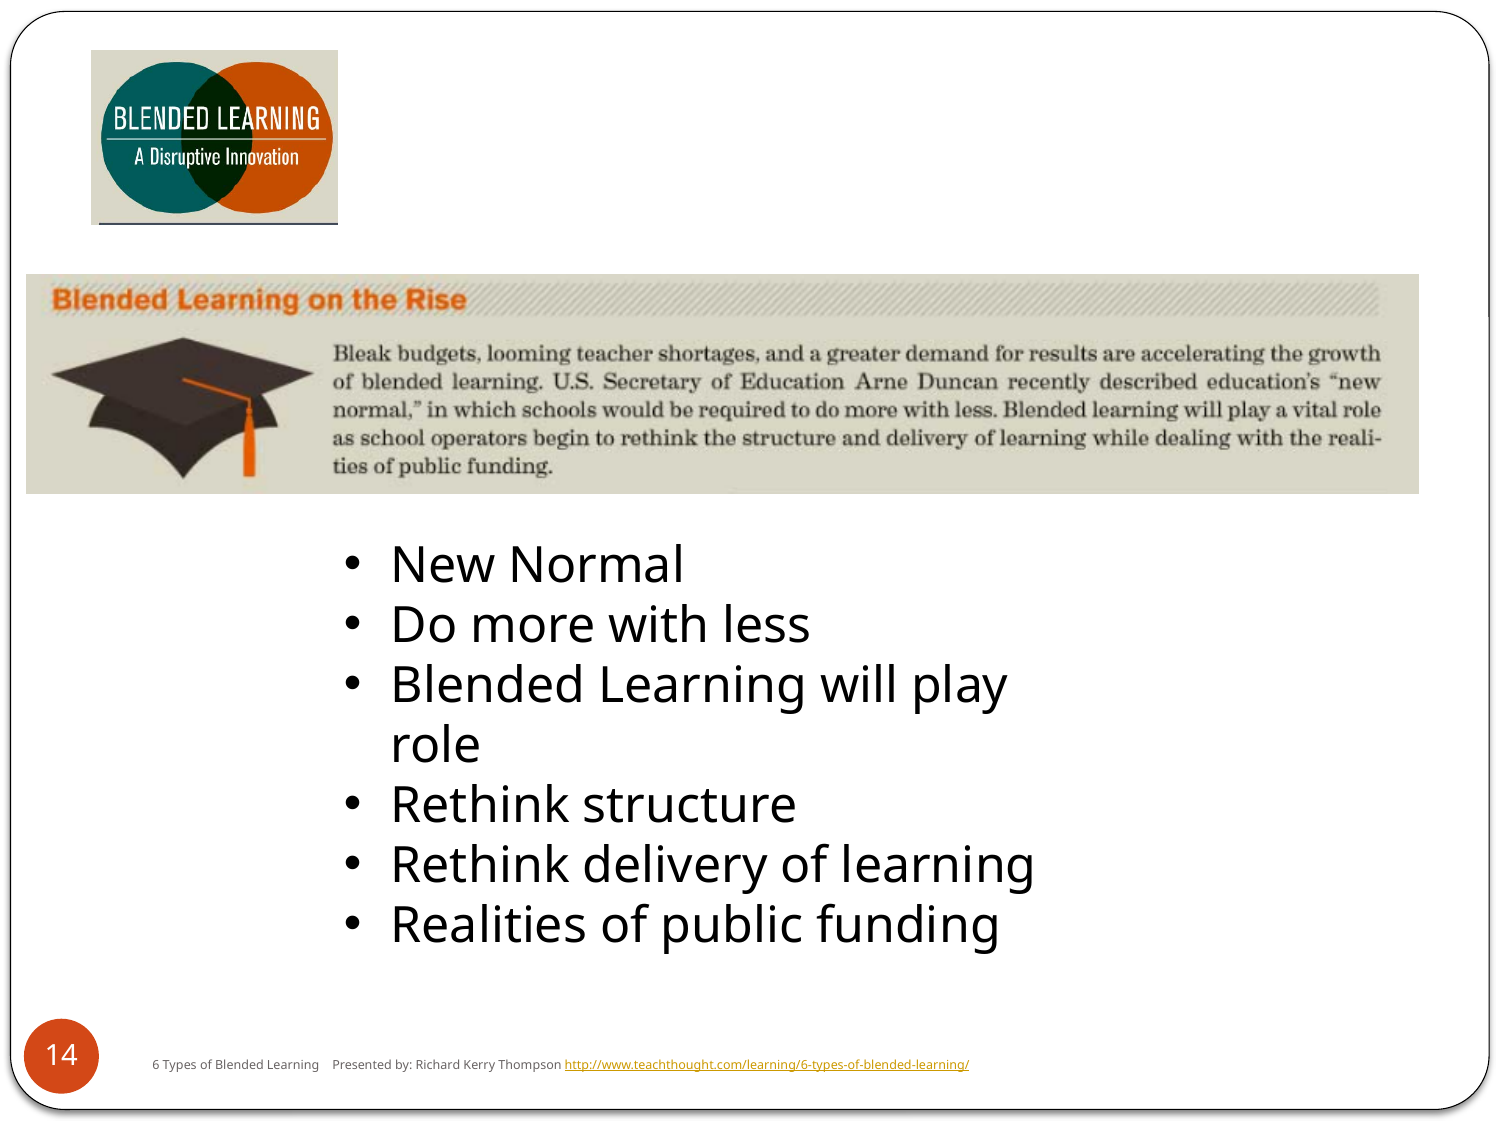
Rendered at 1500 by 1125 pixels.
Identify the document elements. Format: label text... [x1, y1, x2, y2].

picture [26, 274, 1420, 494]
picture [91, 49, 338, 226]
slide_number 14 [23, 1018, 99, 1094]
text_box New Normal Do more with less Blended Learning will play role Rethink structure Rethink delivery of learning Realities of public funding [329, 524, 1117, 960]
footer 6 Types of Blended Learning Presented by: Richard Kerry Thompson http://www.teachthought.com/learning/6-types-of-blended-learning/ [137, 1042, 988, 1103]
